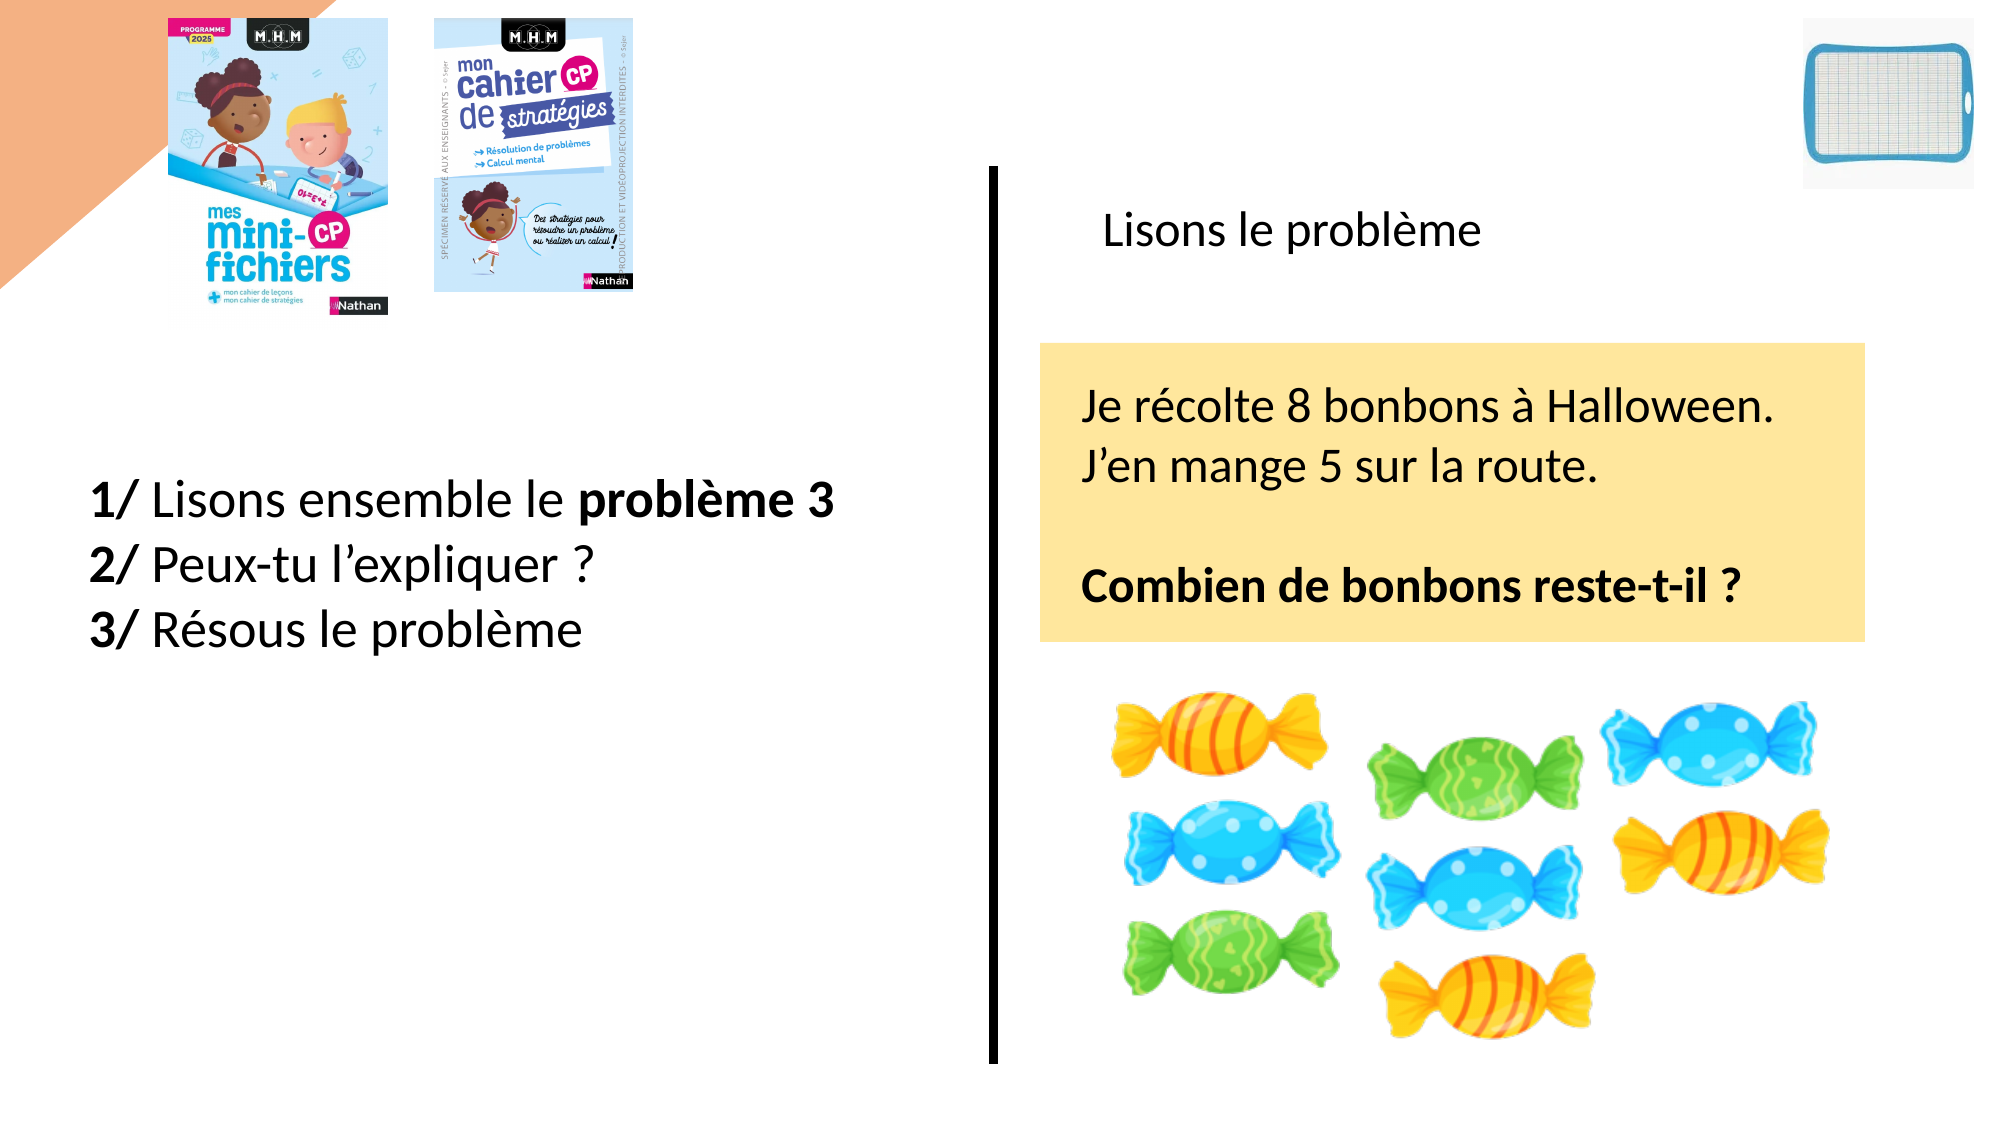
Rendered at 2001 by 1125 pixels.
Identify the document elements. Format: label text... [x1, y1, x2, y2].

text_box Je récolte 8 bonbons à Halloween. J’en mange 5 sur la route. Combien de bonbons reste-t-il ? [1040, 342, 1865, 642]
text_box 1/ Lisons ensemble le problème 3 2/ Peux-tu l’expliquer ? 3/ Résous le problème [73, 456, 993, 667]
picture [434, 18, 633, 292]
text_box [0, 0, 337, 290]
picture [1802, 18, 1974, 189]
text_box Lisons le problème [1087, 188, 1958, 264]
picture [168, 18, 388, 330]
picture [1101, 681, 1840, 1050]
